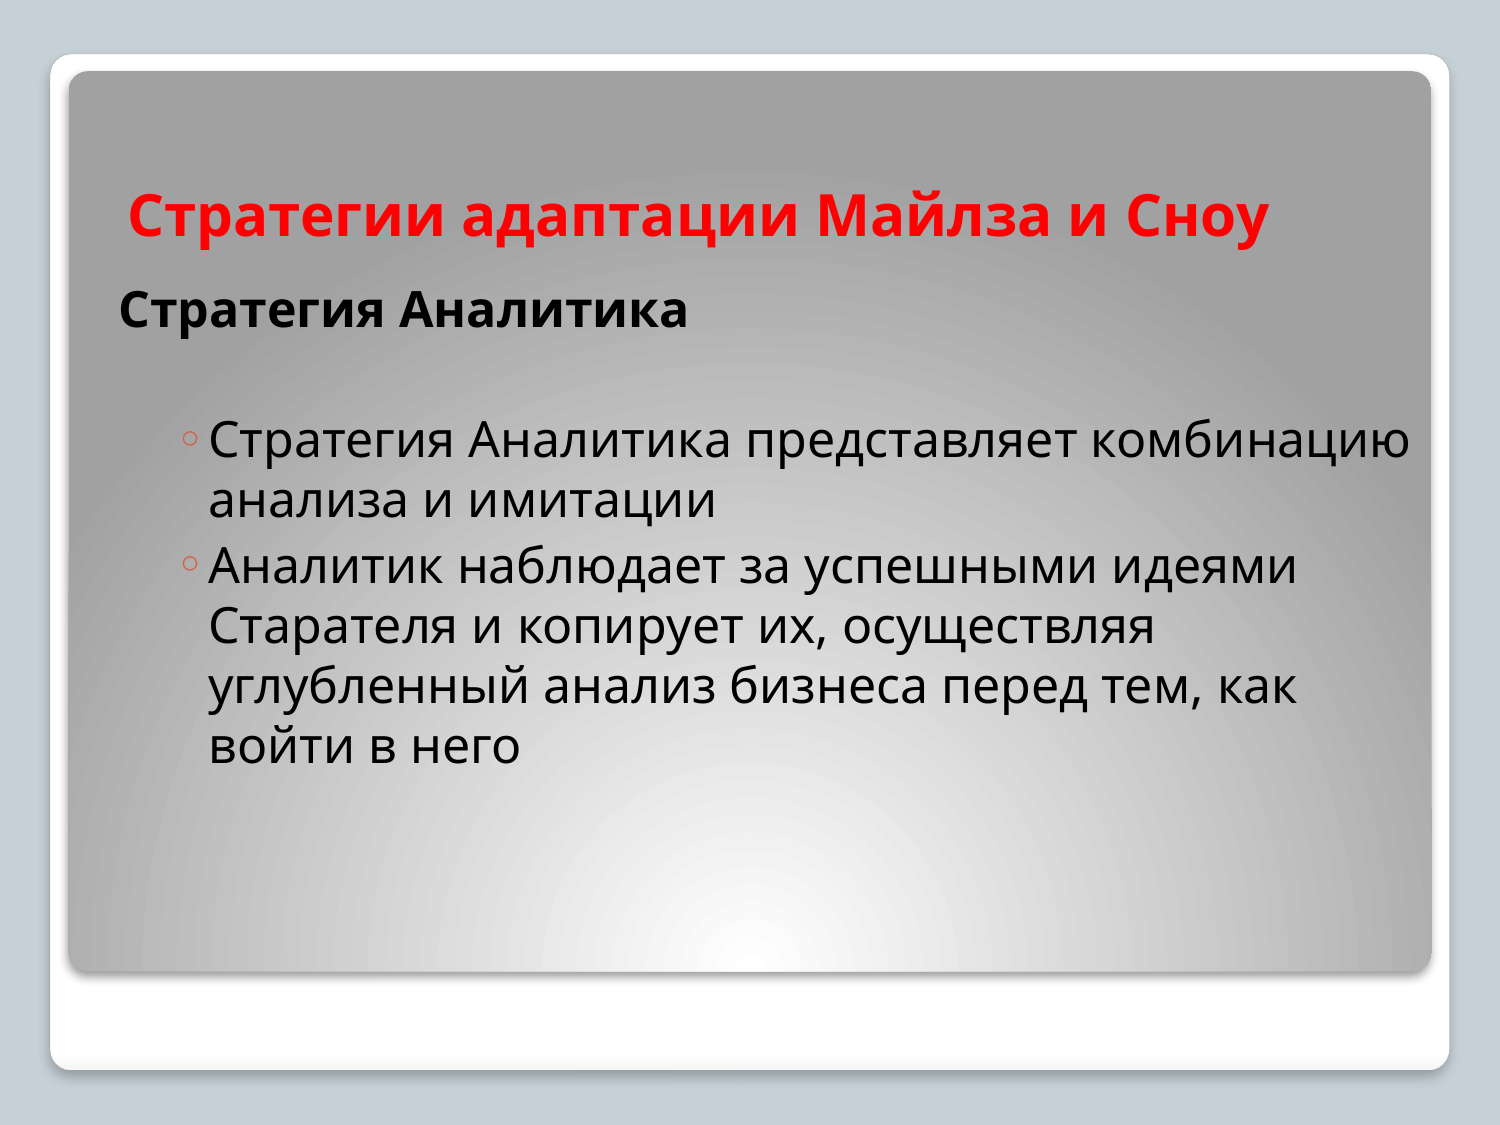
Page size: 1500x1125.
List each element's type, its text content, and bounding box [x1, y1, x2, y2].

title Стратегии адаптации Майлза и Сноу [112, 101, 1463, 256]
list Стратегия Аналитика Стратегия Аналитика представляет комбинацию анализа и имитации Аналитик наблюдает за успешными идеями Старателя и копирует их, осуществляя углубленный анализ бизнеса перед тем, как войти в него [88, 262, 1439, 963]
